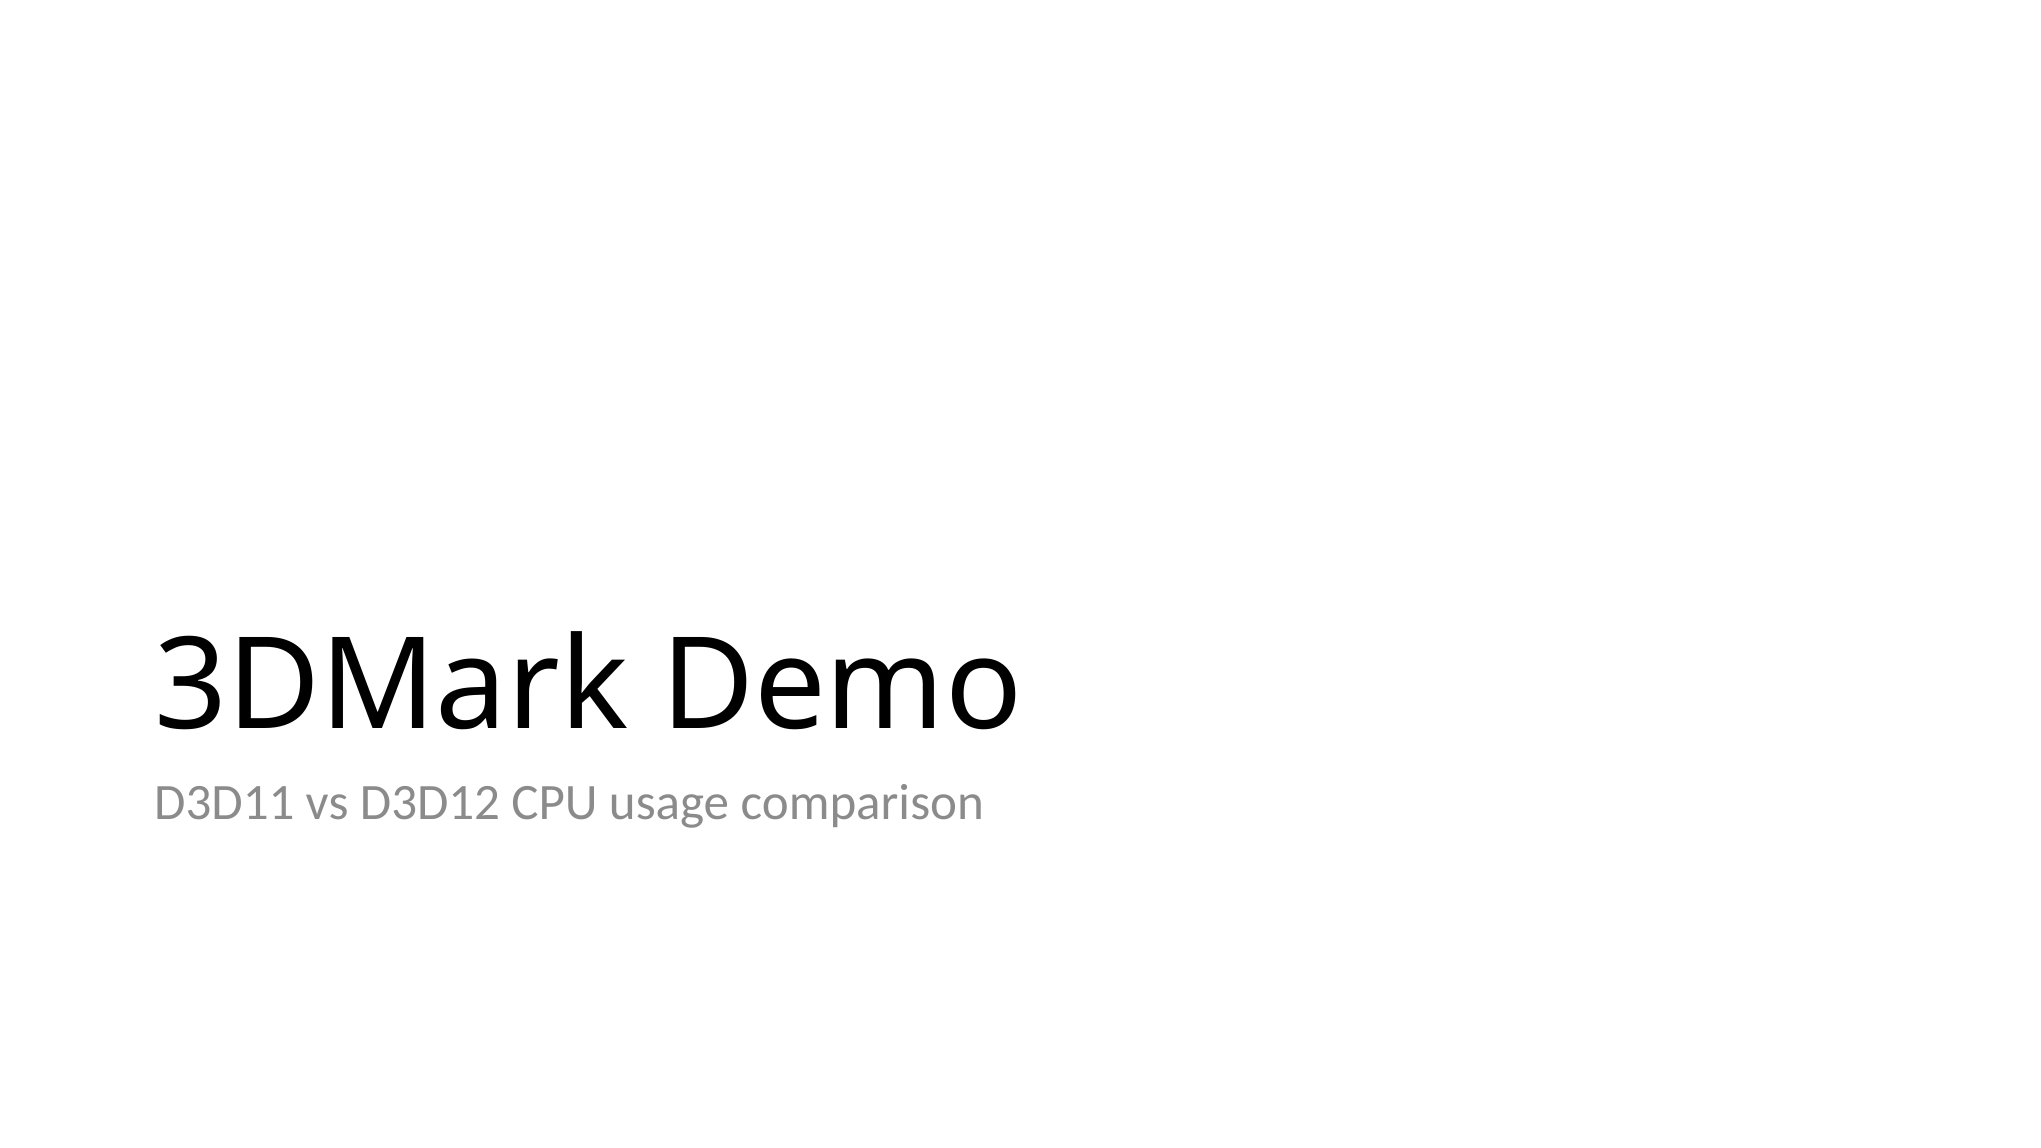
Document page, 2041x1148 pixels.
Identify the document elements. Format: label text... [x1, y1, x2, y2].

list D3D11 vs D3D12 CPU usage comparison [139, 767, 1899, 1019]
title 3DMark Demo [139, 286, 1899, 764]
